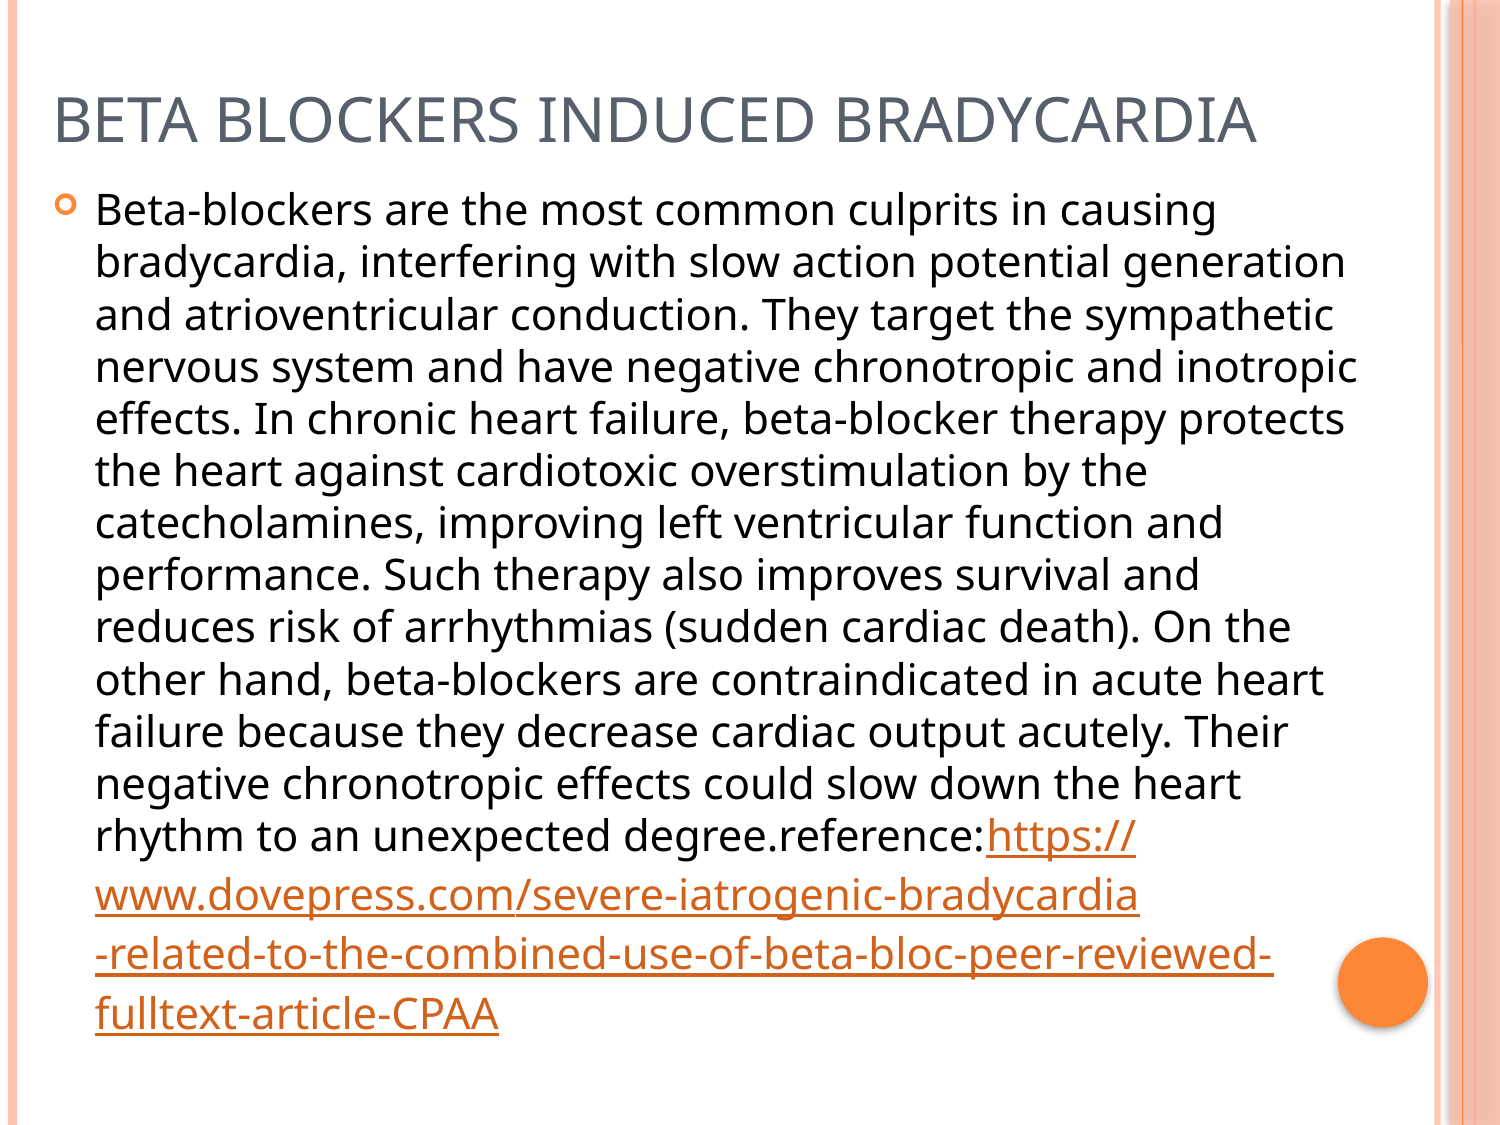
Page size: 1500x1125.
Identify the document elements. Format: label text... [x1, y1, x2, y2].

title Beta blockers induced bradycardia [37, 37, 1425, 163]
list Beta-blockers are the most common culprits in causing bradycardia, interfering with slow action potential generation and atrioventricular conduction. They target the sympathetic nervous system and have negative chronotropic and inotropic effects. In chronic heart failure, beta-blocker therapy protects the heart against cardiotoxic overstimulation by the catecholamines, improving left ventricular function and performance. Such therapy also improves survival and reduces risk of arrhythmias (sudden cardiac death). On the other hand, beta-blockers are contraindicated in acute heart failure because they decrease cardiac output acutely. Their negative chronotropic effects could slow down the heart rhythm to an unexpected degree.reference:https://www.dovepress.com/severe-iatrogenic-bradycardia-related-to-the-combined-use-of-beta-bloc-peer-reviewed-fulltext-article-CPAA [37, 174, 1388, 1100]
